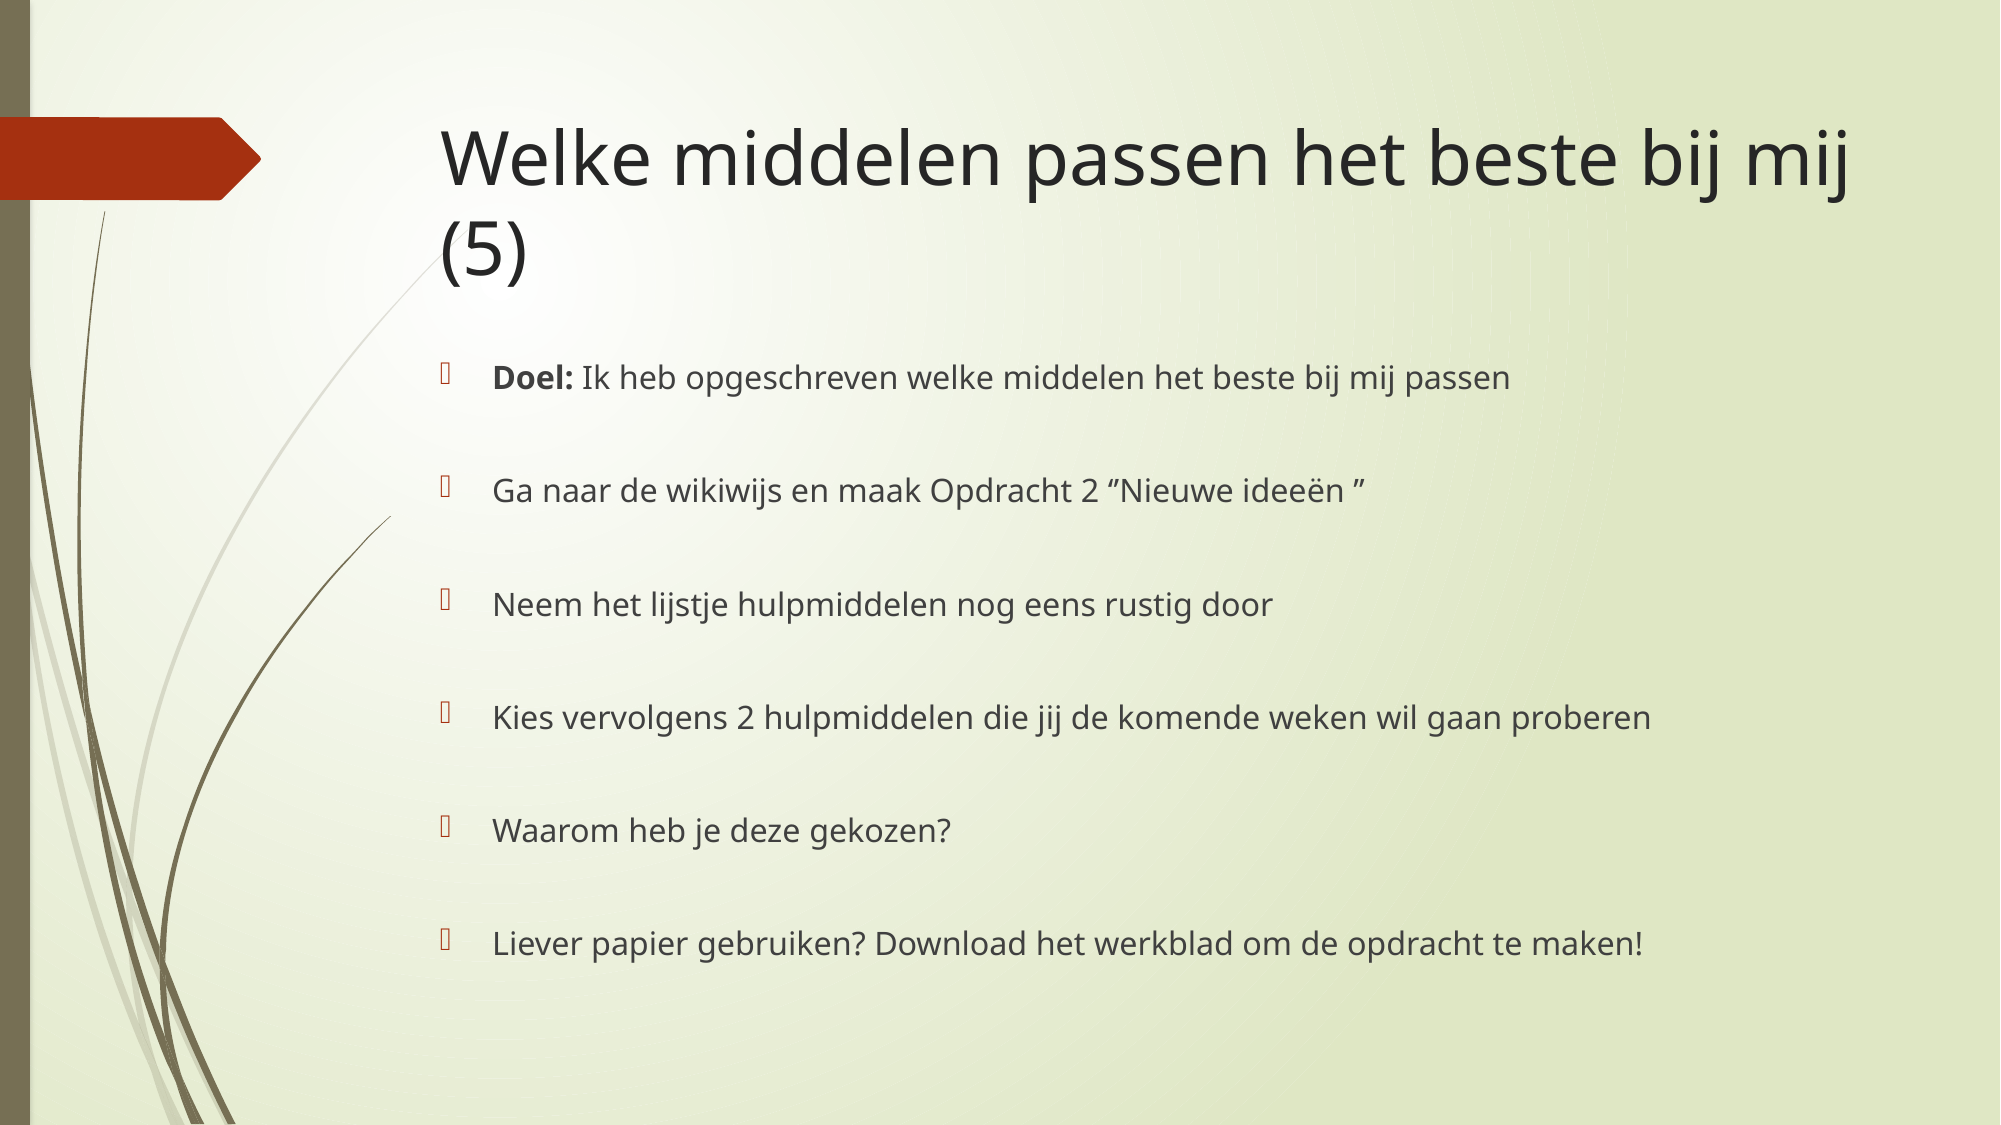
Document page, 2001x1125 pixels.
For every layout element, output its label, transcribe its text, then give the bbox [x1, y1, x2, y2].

list Doel: Ik heb opgeschreven welke middelen het beste bij mij passen Ga naar de wikiwijs en maak Opdracht 2 ‘’Nieuwe ideeën ’’ Neem het lijstje hulpmiddelen nog eens rustig door Kies vervolgens 2 hulpmiddelen die jij de komende weken wil gaan proberen Waarom heb je deze gekozen? Liever papier gebruiken? Download het werkblad om de opdracht te maken! [424, 350, 1888, 970]
title Welke middelen passen het beste bij mij (5) [425, 102, 1888, 313]
